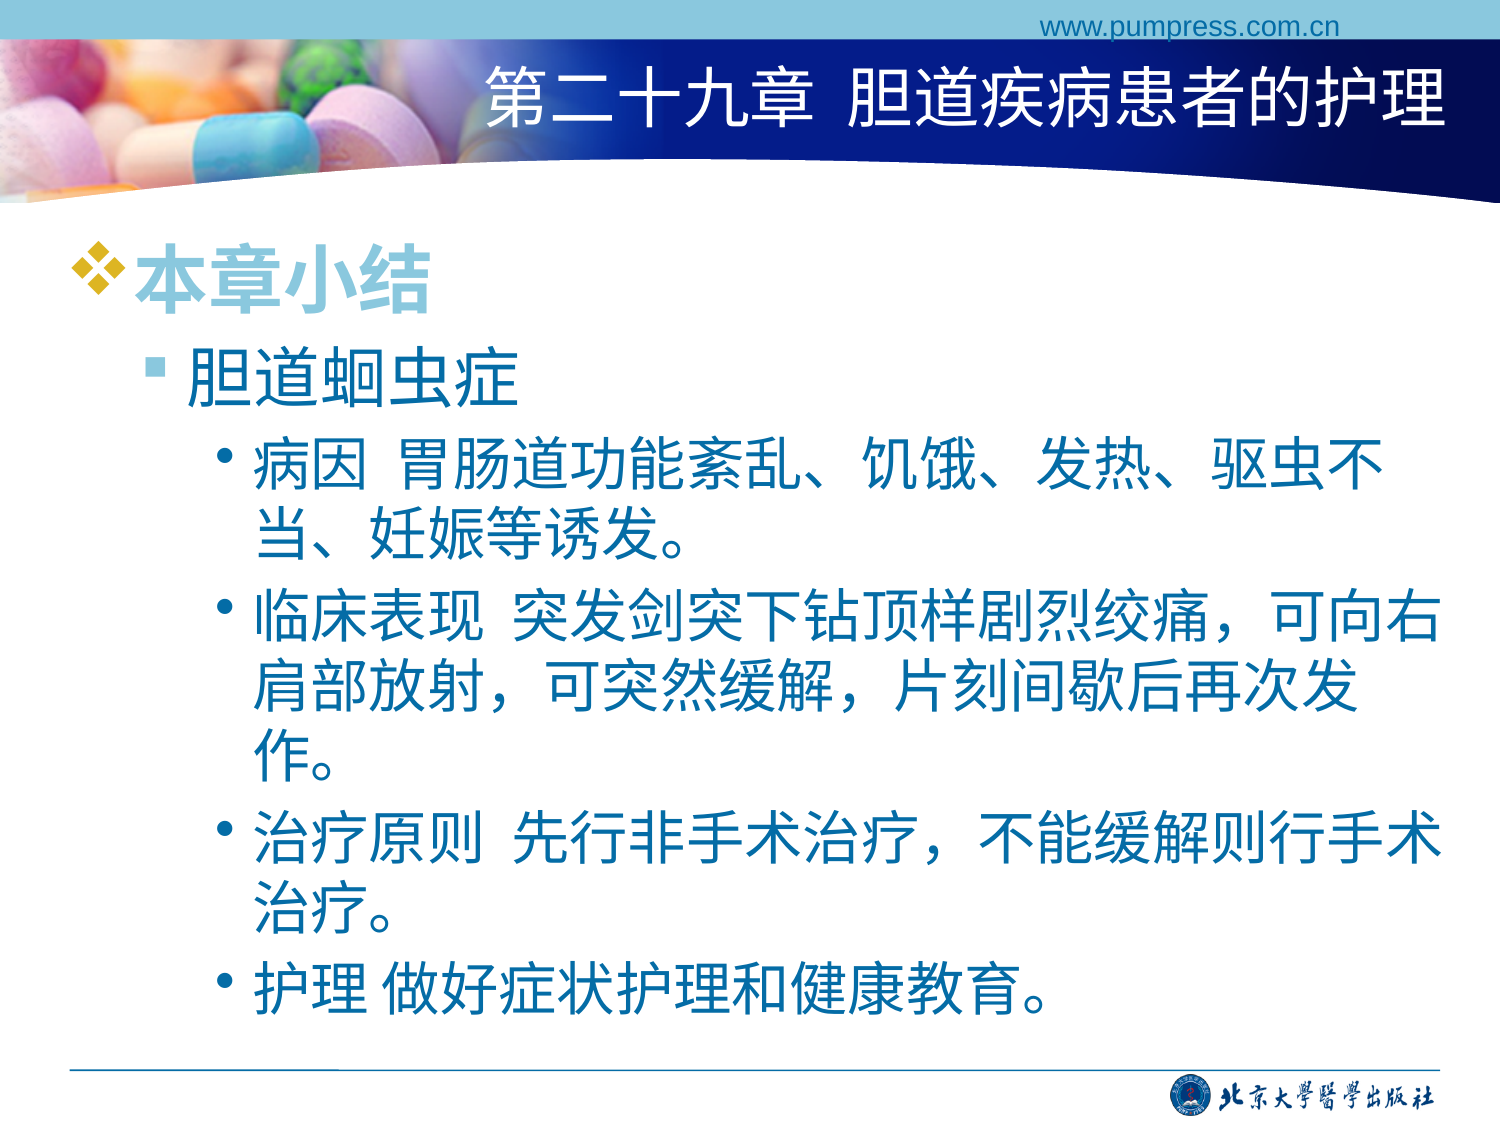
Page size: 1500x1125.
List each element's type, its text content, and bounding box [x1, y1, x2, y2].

picture [0, 40, 1500, 203]
title 第二十九章 胆道疾病患者的护理 [137, 49, 1463, 143]
slide_number www.pumpress.com.cn [1025, 0, 1463, 38]
list 本章小结 胆道蛔虫症 病因 胃肠道功能紊乱、饥饿、发热、驱虫不当、妊娠等诱发。 临床表现 突发剑突下钻顶样剧烈绞痛，可向右肩部放射，可突然缓解，片刻间歇后再次发作。 治疗原则 先行非手术治疗，不能缓解则行手术治疗。 护理 做好症状护理和健康教育。 [49, 224, 1463, 1026]
picture [1170, 1074, 1436, 1118]
